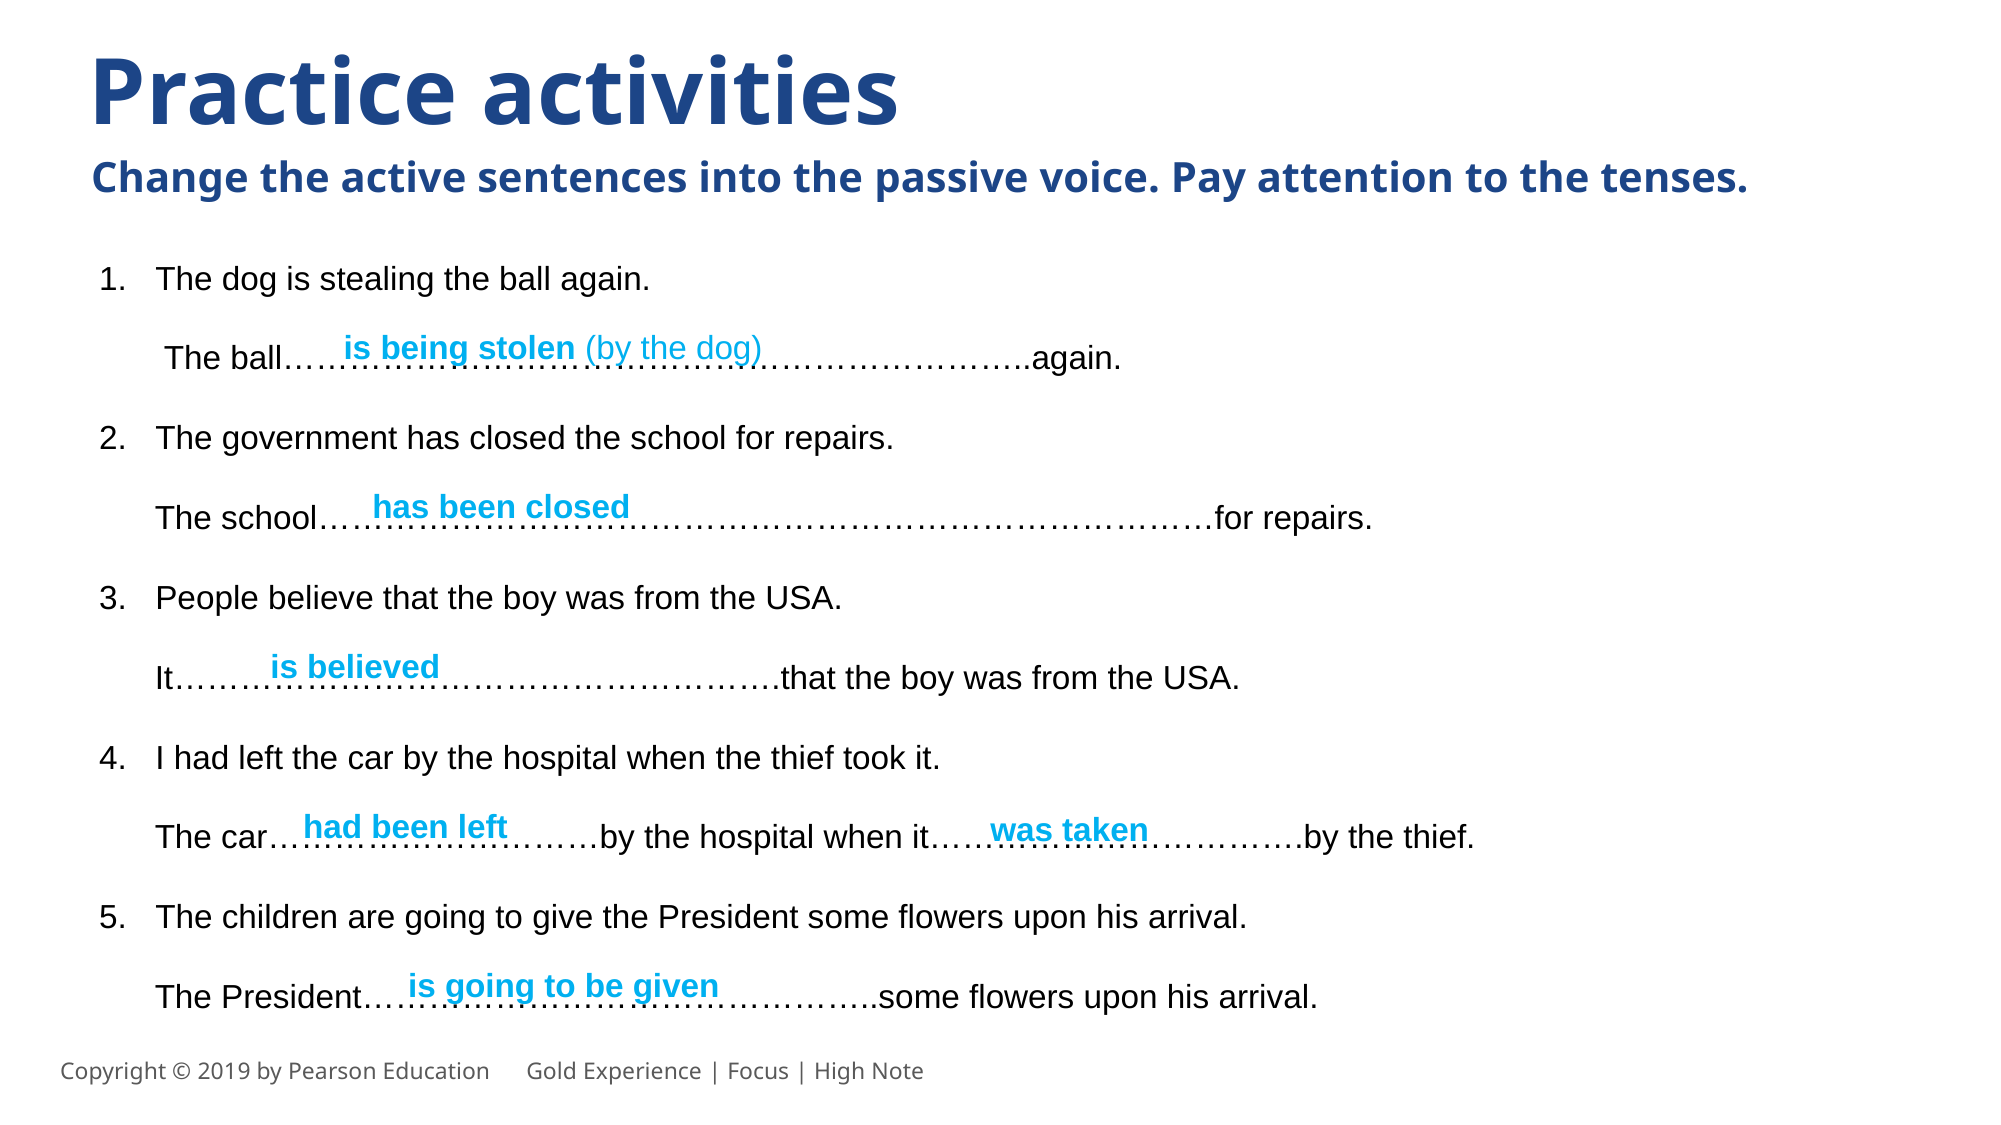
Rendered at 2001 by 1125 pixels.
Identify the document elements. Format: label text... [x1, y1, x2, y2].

footer Copyright © 2019 by Pearson Education Gold Experience | Focus | High Note [45, 1040, 1084, 1101]
text_box is being stolen (by the dog) [328, 319, 778, 374]
text_box had been left [288, 798, 523, 853]
text_box Practice activities [73, 37, 1181, 169]
text_box is going to be given [393, 956, 735, 1012]
text_box The dog is stealing the ball again. The ball…………………………………………………………..again. The government has closed the school for repairs. The school………………………………………………………………………for repairs. People believe that the boy was from the USA. It……………………………………………….that the boy was from the USA. I had left the car by the hospital when the thief took it. The car…………………………by the hospital when it…………………………….by the thief. The children are going to give the President some flowers upon his arrival. The President………………………………………..some flowers upon his arrival. [84, 217, 1960, 1023]
text_box is believed [255, 637, 456, 693]
text_box Change the active sentences into the passive voice. Pay attention to the tenses. [76, 148, 1960, 217]
text_box was taken [975, 801, 1165, 856]
text_box has been closed [357, 477, 646, 533]
